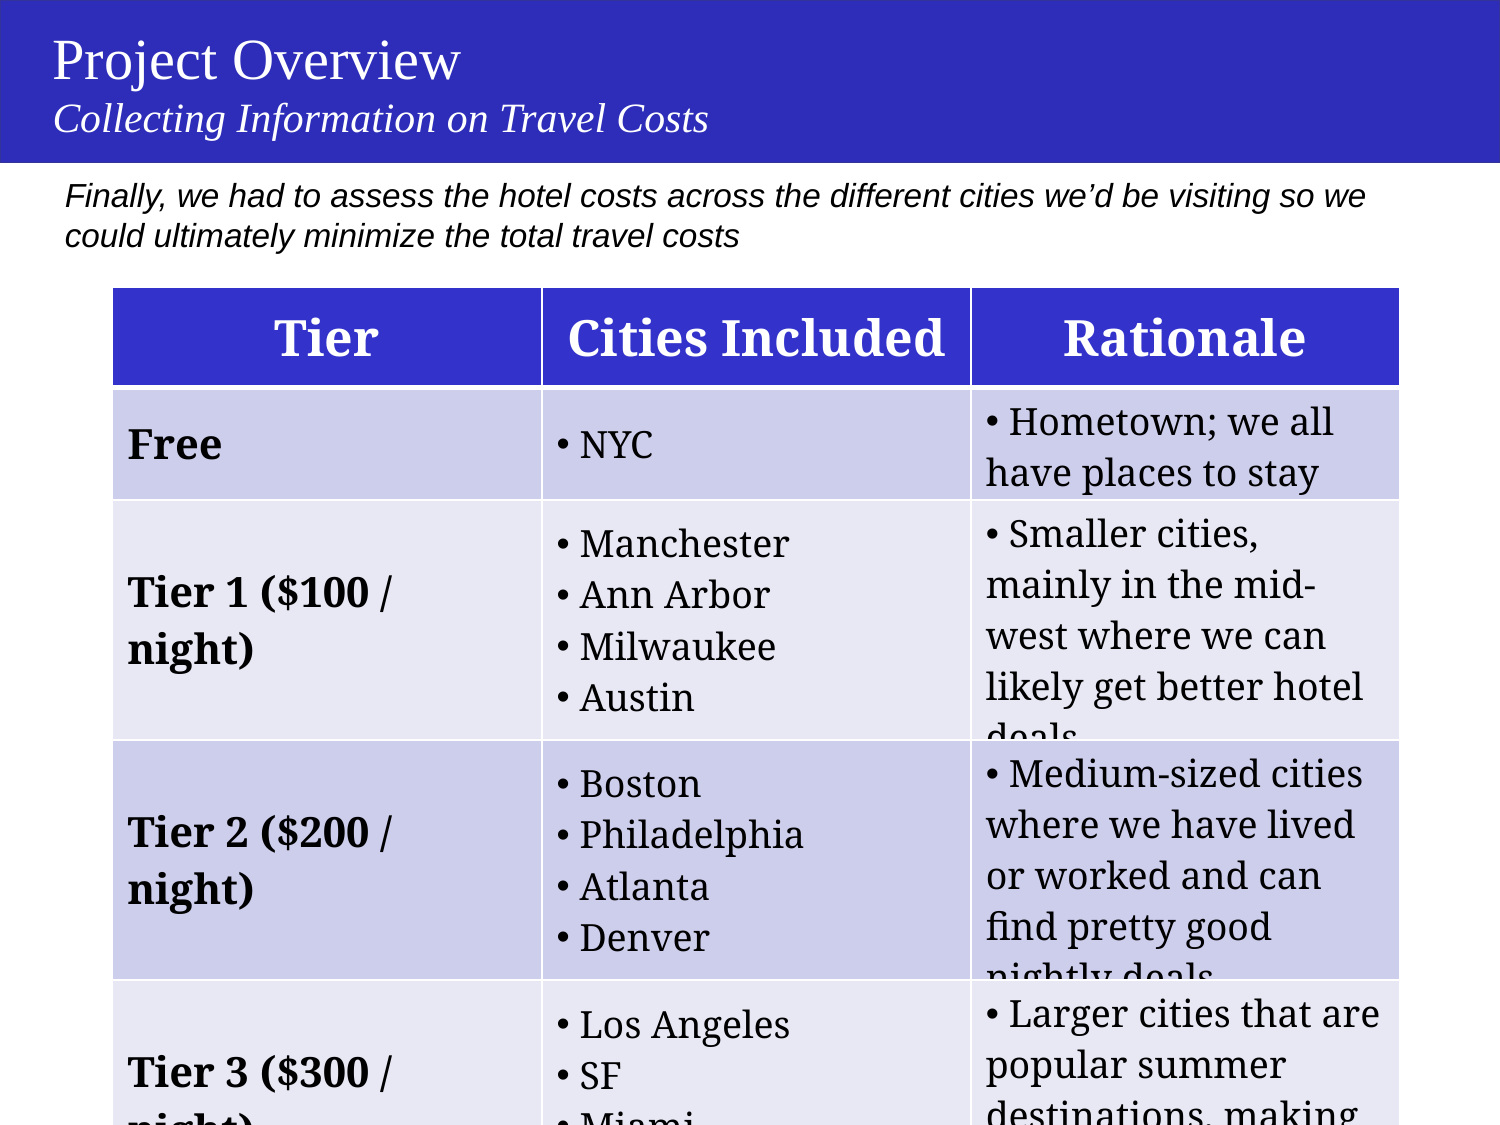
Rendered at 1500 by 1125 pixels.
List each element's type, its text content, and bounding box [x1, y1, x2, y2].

table_cell Boston Philadelphia Atlanta Denver [543, 741, 970, 979]
table_cell NYC [543, 390, 970, 499]
table_cell Medium-sized cities where we have lived or worked and can find pretty good nightly deals [972, 741, 1399, 979]
table_cell Free [113, 390, 541, 499]
table_cell Los Angeles SF Miami Chicago [543, 981, 970, 1125]
table_header Rationale [972, 288, 1399, 385]
table_header Tier [113, 288, 541, 385]
title Project Overview Collecting Information on Travel Costs [37, 12, 1313, 151]
table_cell Smaller cities, mainly in the mid-west where we can likely get better hotel deals [972, 501, 1399, 739]
table_cell Tier 2 ($200 / night) [113, 741, 541, 979]
table_header Cities Included [543, 288, 970, 385]
table_cell Hometown; we all have places to stay [972, 390, 1399, 499]
table_cell Tier 3 ($300 / night) [113, 981, 541, 1125]
text_box Finally, we had to assess the hotel costs across the different cities we’d be visiting so we could ultimately minimize the total travel costs [49, 166, 1463, 262]
table_cell Manchester Ann Arbor Milwaukee Austin [543, 501, 970, 739]
table_cell Larger cities that are popular summer destinations, making hotel options likely pricier [972, 981, 1399, 1125]
table_cell Tier 1 ($100 / night) [113, 501, 541, 739]
